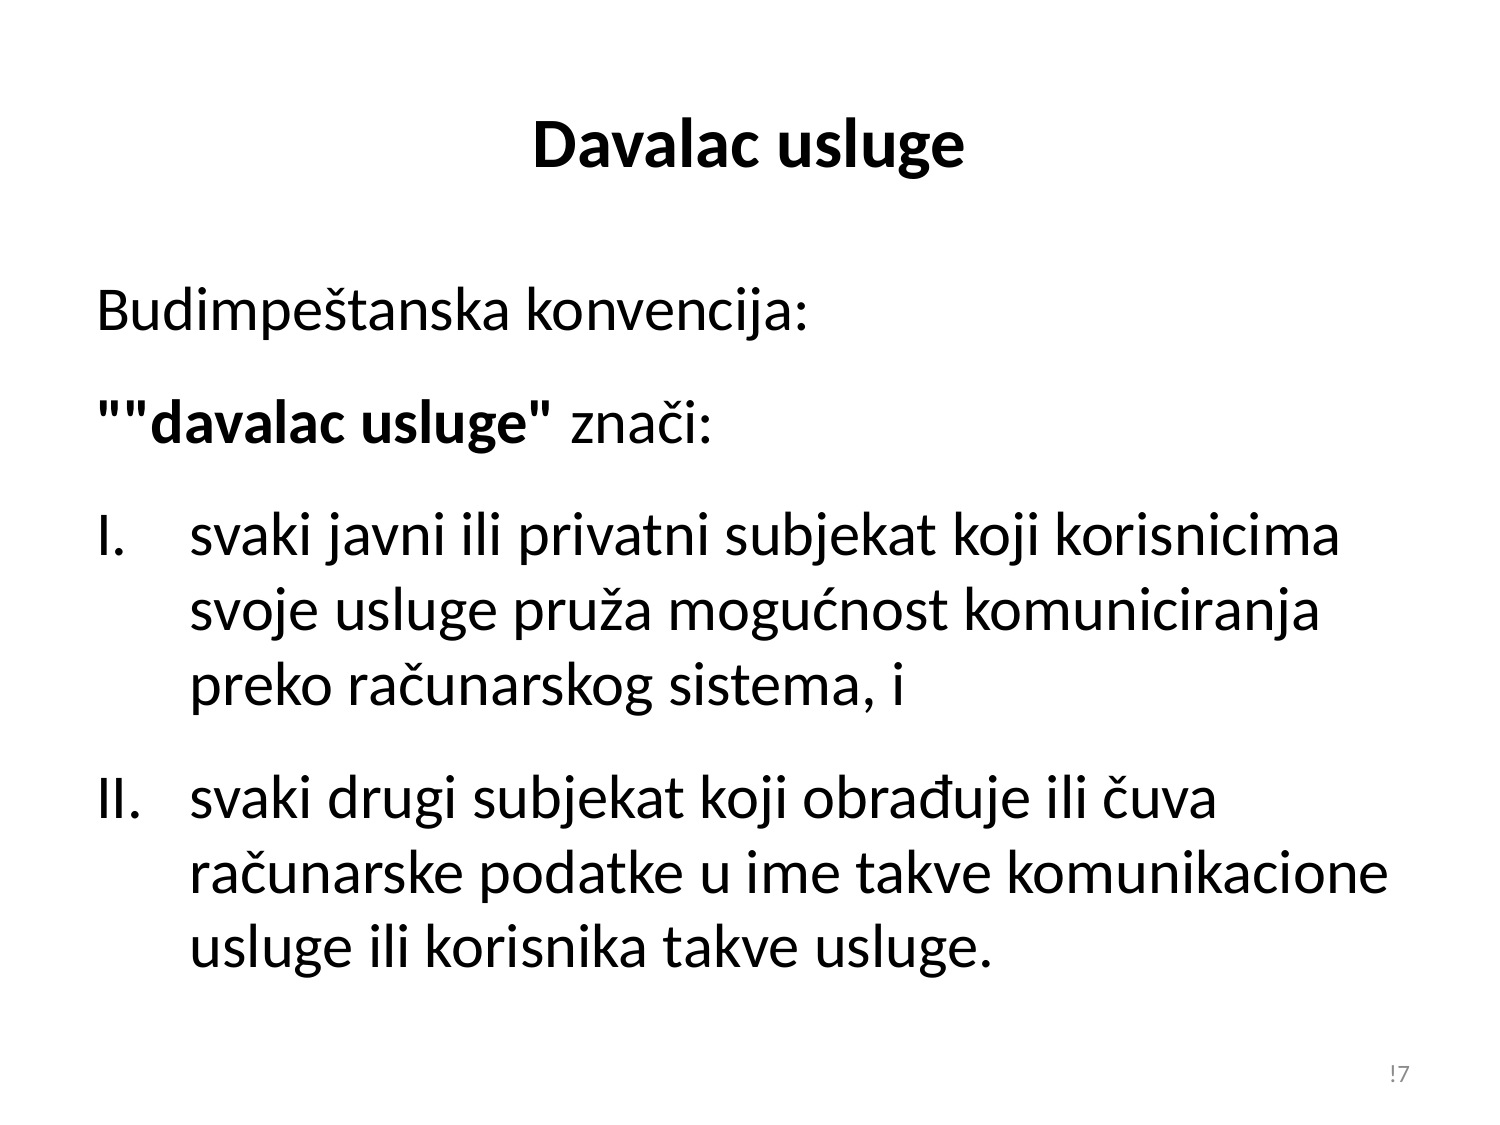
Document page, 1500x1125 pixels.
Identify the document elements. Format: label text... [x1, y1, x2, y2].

list Budimpeštanska konvencija: ""davalac usluge" znači: svaki javni ili privatni subjekat koji korisnicima svoje usluge pruža mogućnost komuniciranja preko računarskog sistema, i svaki drugi subjekat koji obrađuje ili čuva računarske podatke u ime takve komunikacione usluge ili korisnika takve usluge. [80, 260, 1432, 1010]
slide_number !7 [1074, 1042, 1425, 1103]
title Davalac usluge [74, 44, 1426, 233]
